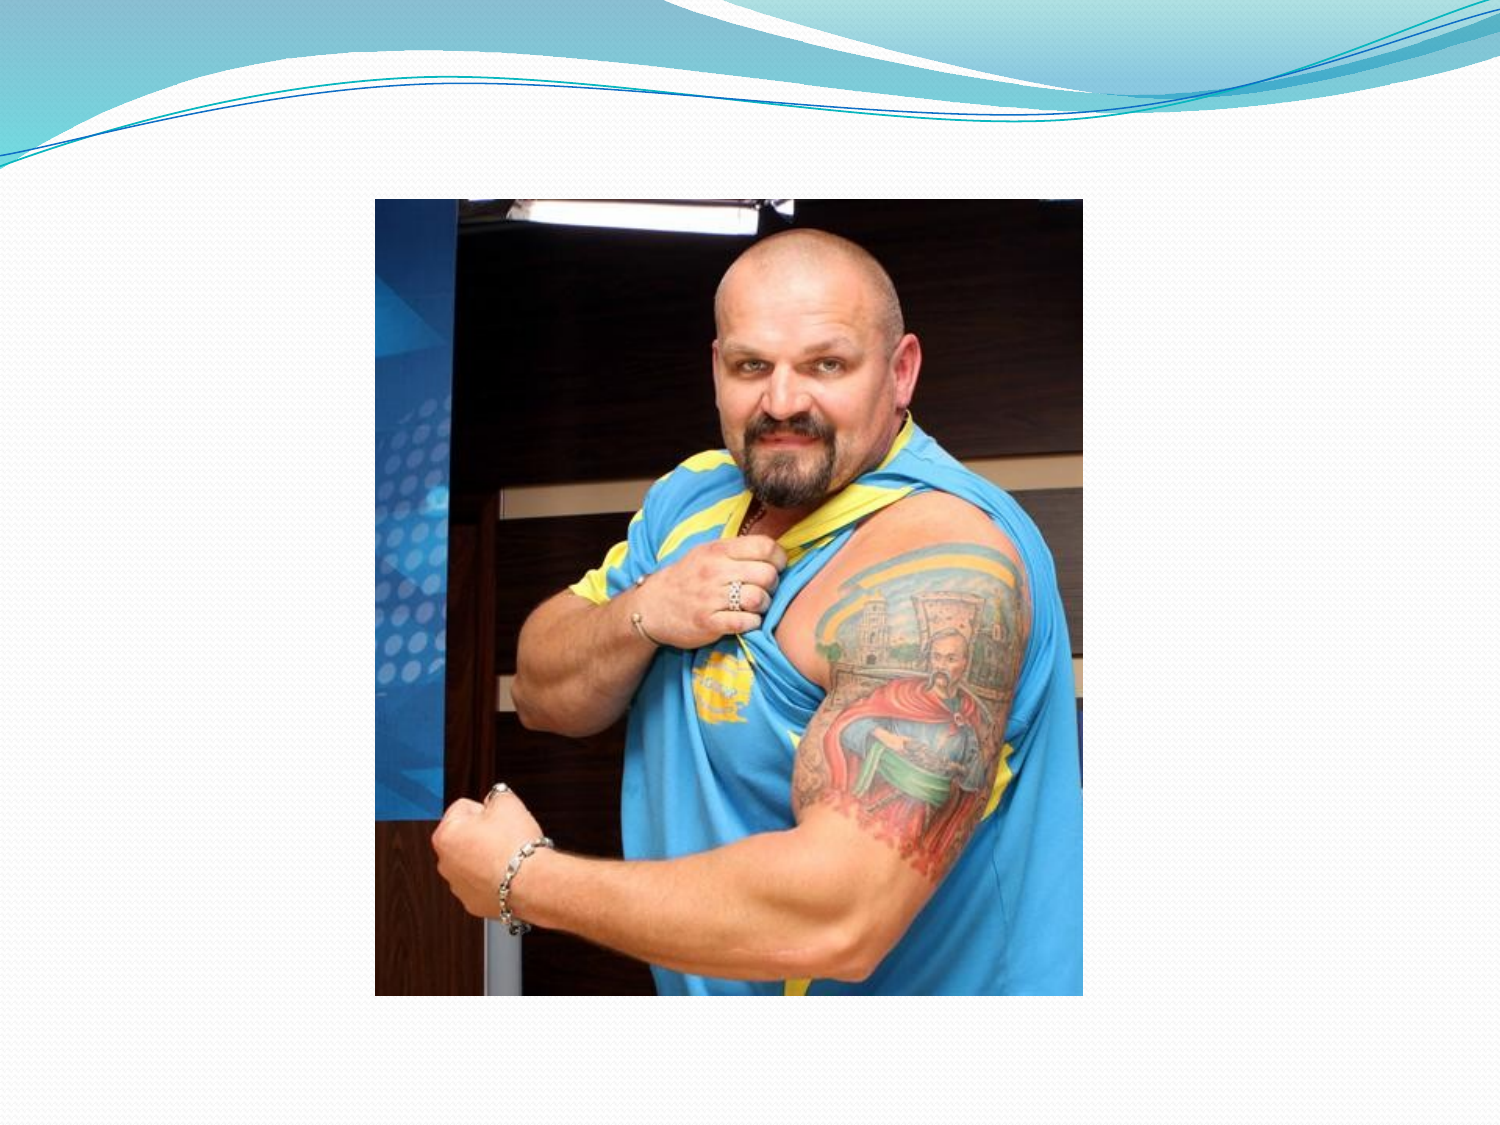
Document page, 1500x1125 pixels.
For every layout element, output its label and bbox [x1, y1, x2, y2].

picture [374, 198, 1083, 997]
